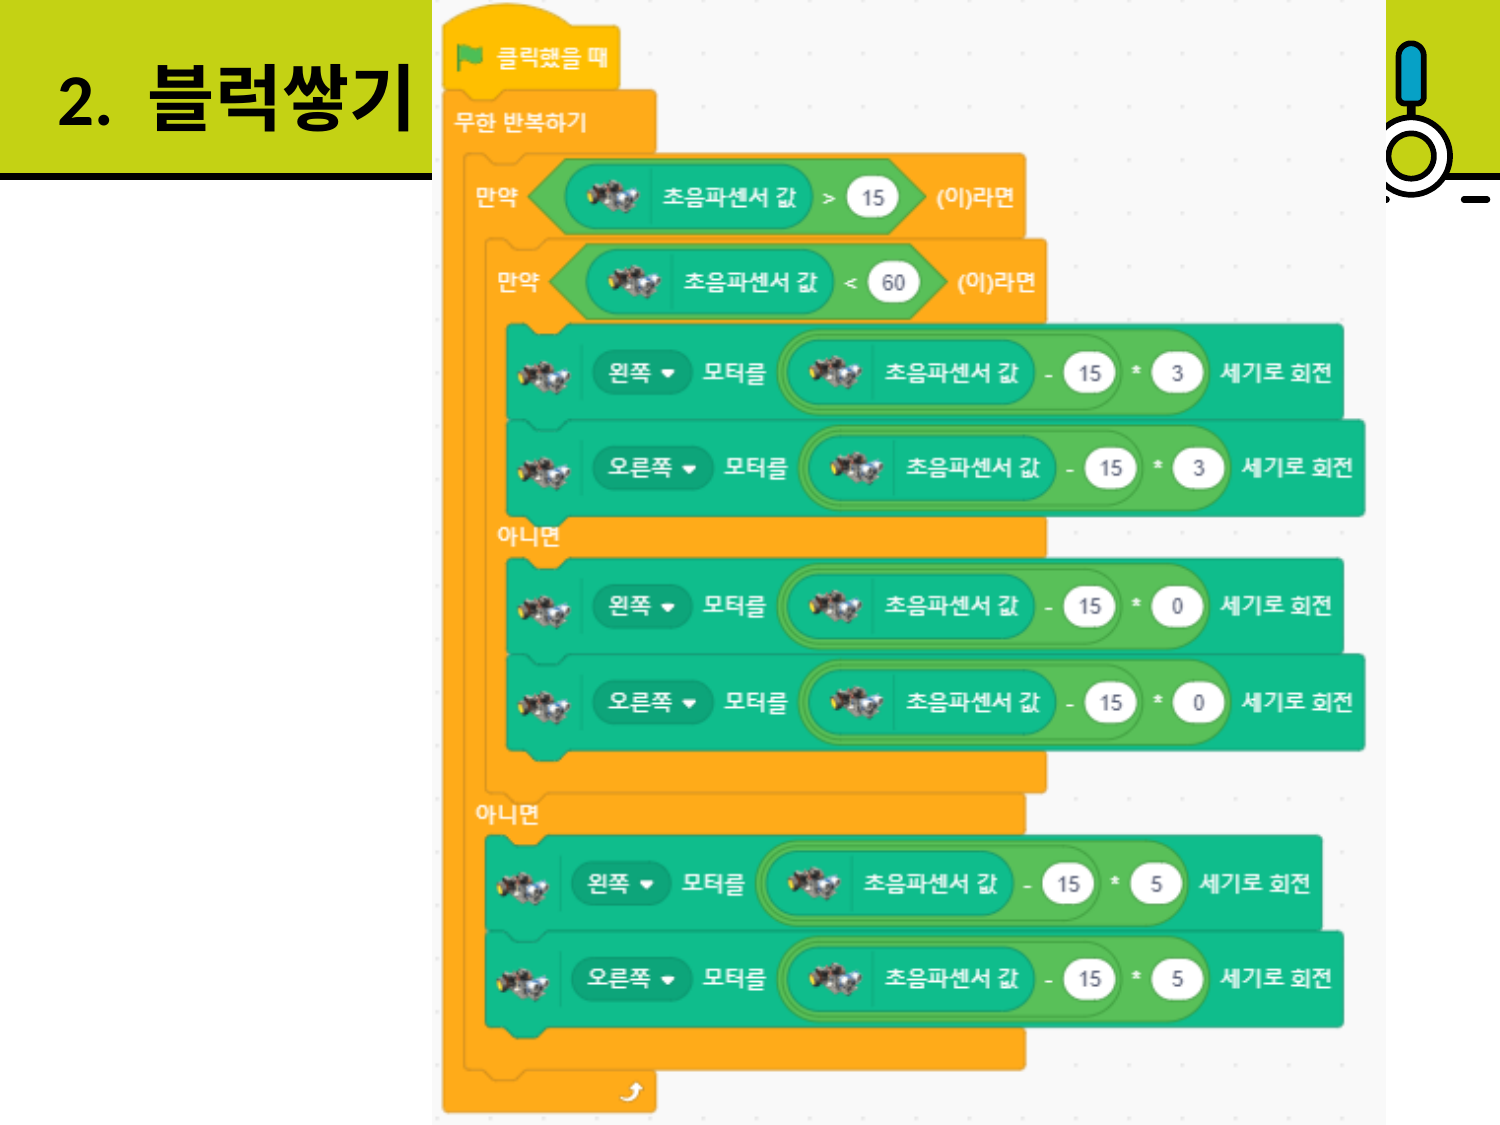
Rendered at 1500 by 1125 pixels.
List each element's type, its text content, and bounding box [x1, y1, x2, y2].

text_box 2. 블럭쌓기 [57, 52, 427, 140]
picture [432, 0, 1387, 1125]
